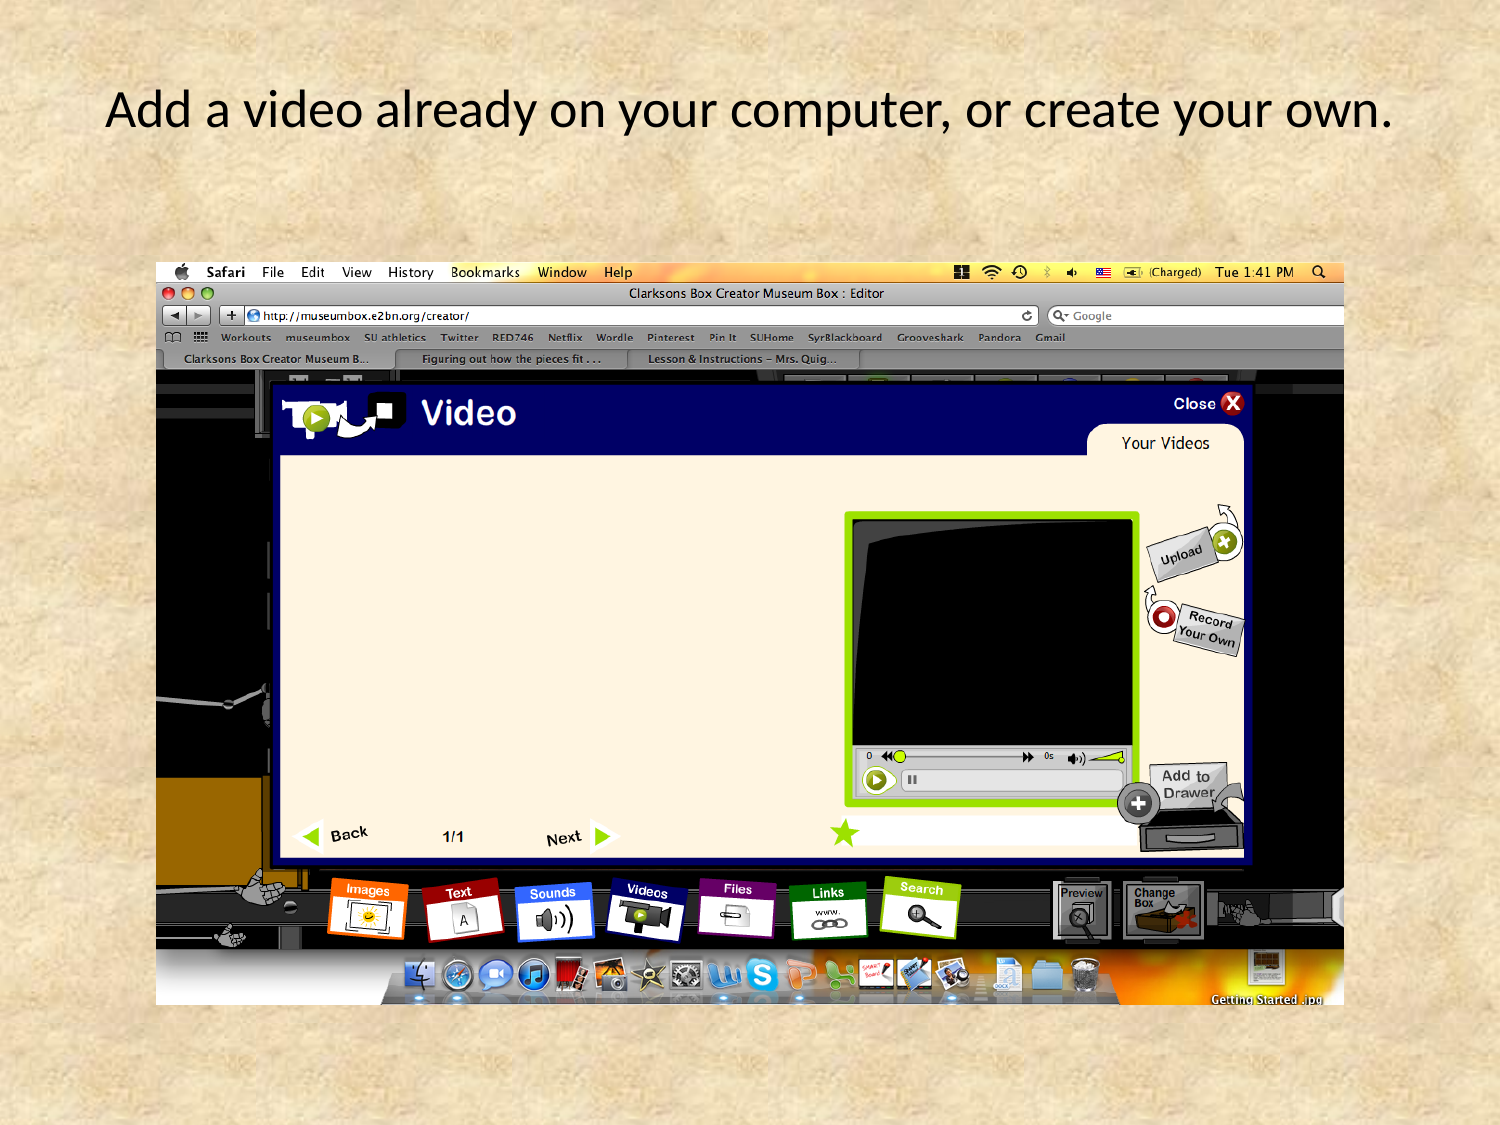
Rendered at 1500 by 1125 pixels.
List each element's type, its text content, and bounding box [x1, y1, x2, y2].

picture [0, 0, 1500, 1125]
title Add a video already on your computer, or create your own. [75, 45, 1425, 233]
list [155, 262, 1345, 1006]
